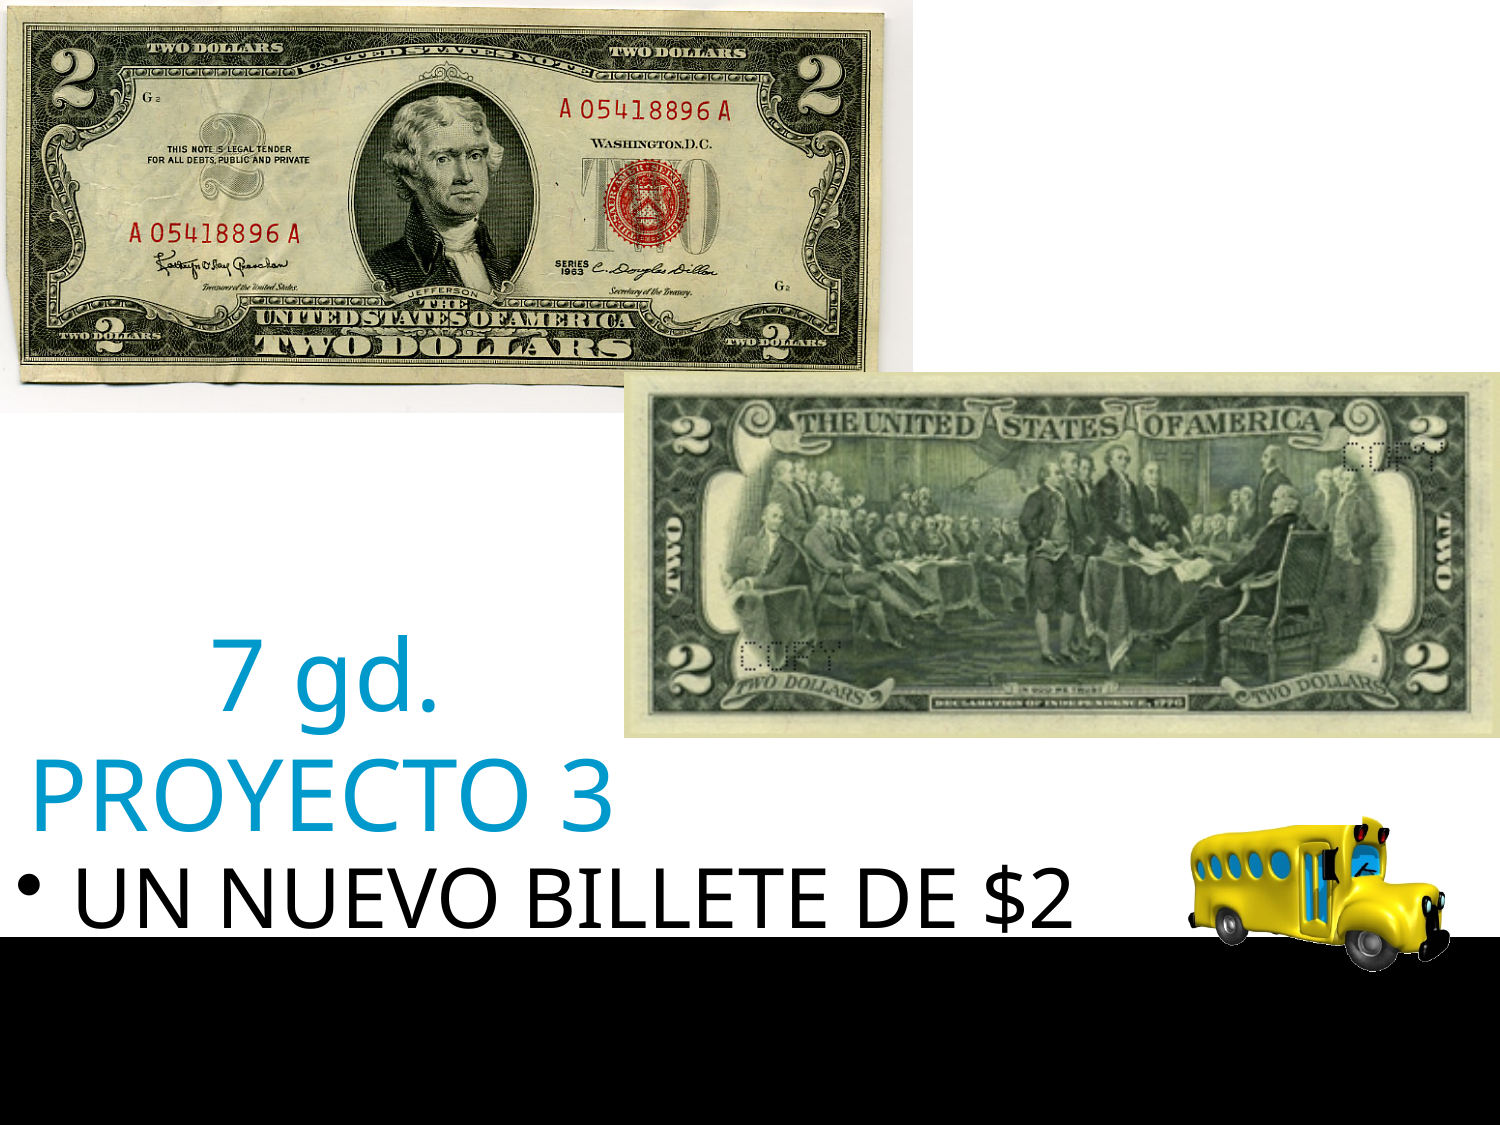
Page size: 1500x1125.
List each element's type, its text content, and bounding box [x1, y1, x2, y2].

title 7 gd. PROYECTO 3 [12, 637, 1363, 825]
list UN NUEVO BILLETE DE $2 [0, 837, 1363, 1063]
picture [0, 0, 1500, 738]
picture [1175, 800, 1463, 1005]
